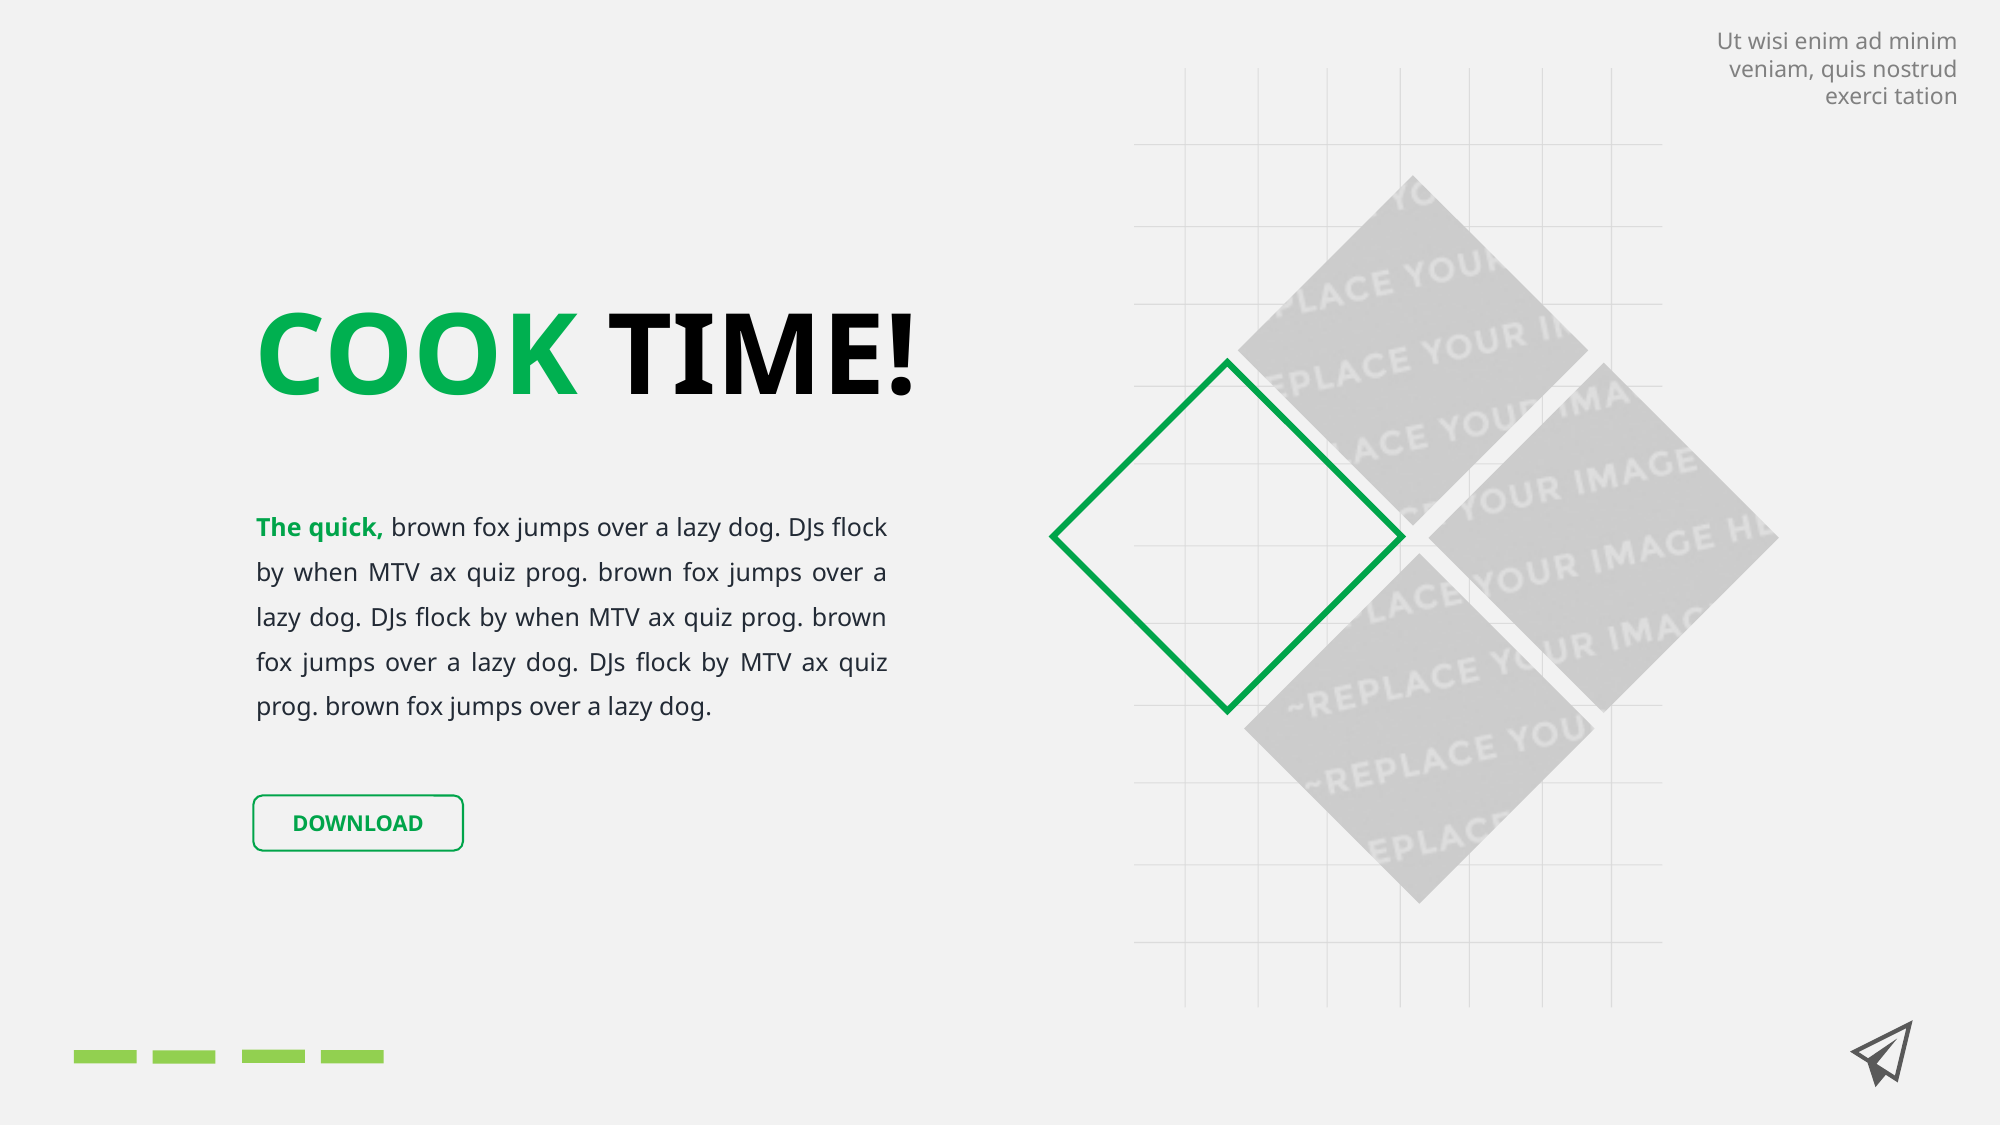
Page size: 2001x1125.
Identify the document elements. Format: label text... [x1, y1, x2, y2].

picture [1237, 175, 1589, 526]
text_box [241, 1049, 306, 1064]
text_box [73, 1049, 138, 1064]
text_box Ut wisi enim ad minim veniam, quis nostrud exerci tation [1664, 19, 1973, 117]
text_box [1051, 360, 1404, 713]
text_box DOWNLOAD [252, 794, 465, 852]
text_box The quick, brown fox jumps over a lazy dog. DJs flock by when MTV ax quiz prog. brown fox jumps over a lazy dog. DJs flock by when MTV ax quiz prog. brown fox jumps over a lazy dog. DJs flock by MTV ax quiz prog. brown fox jumps over a lazy dog. [241, 489, 903, 729]
text_box [320, 1049, 385, 1064]
text_box [1850, 1020, 1913, 1088]
picture [1244, 553, 1595, 904]
text_box [152, 1049, 216, 1065]
text_box COOK TIME! [239, 274, 1022, 425]
picture [1428, 362, 1779, 714]
